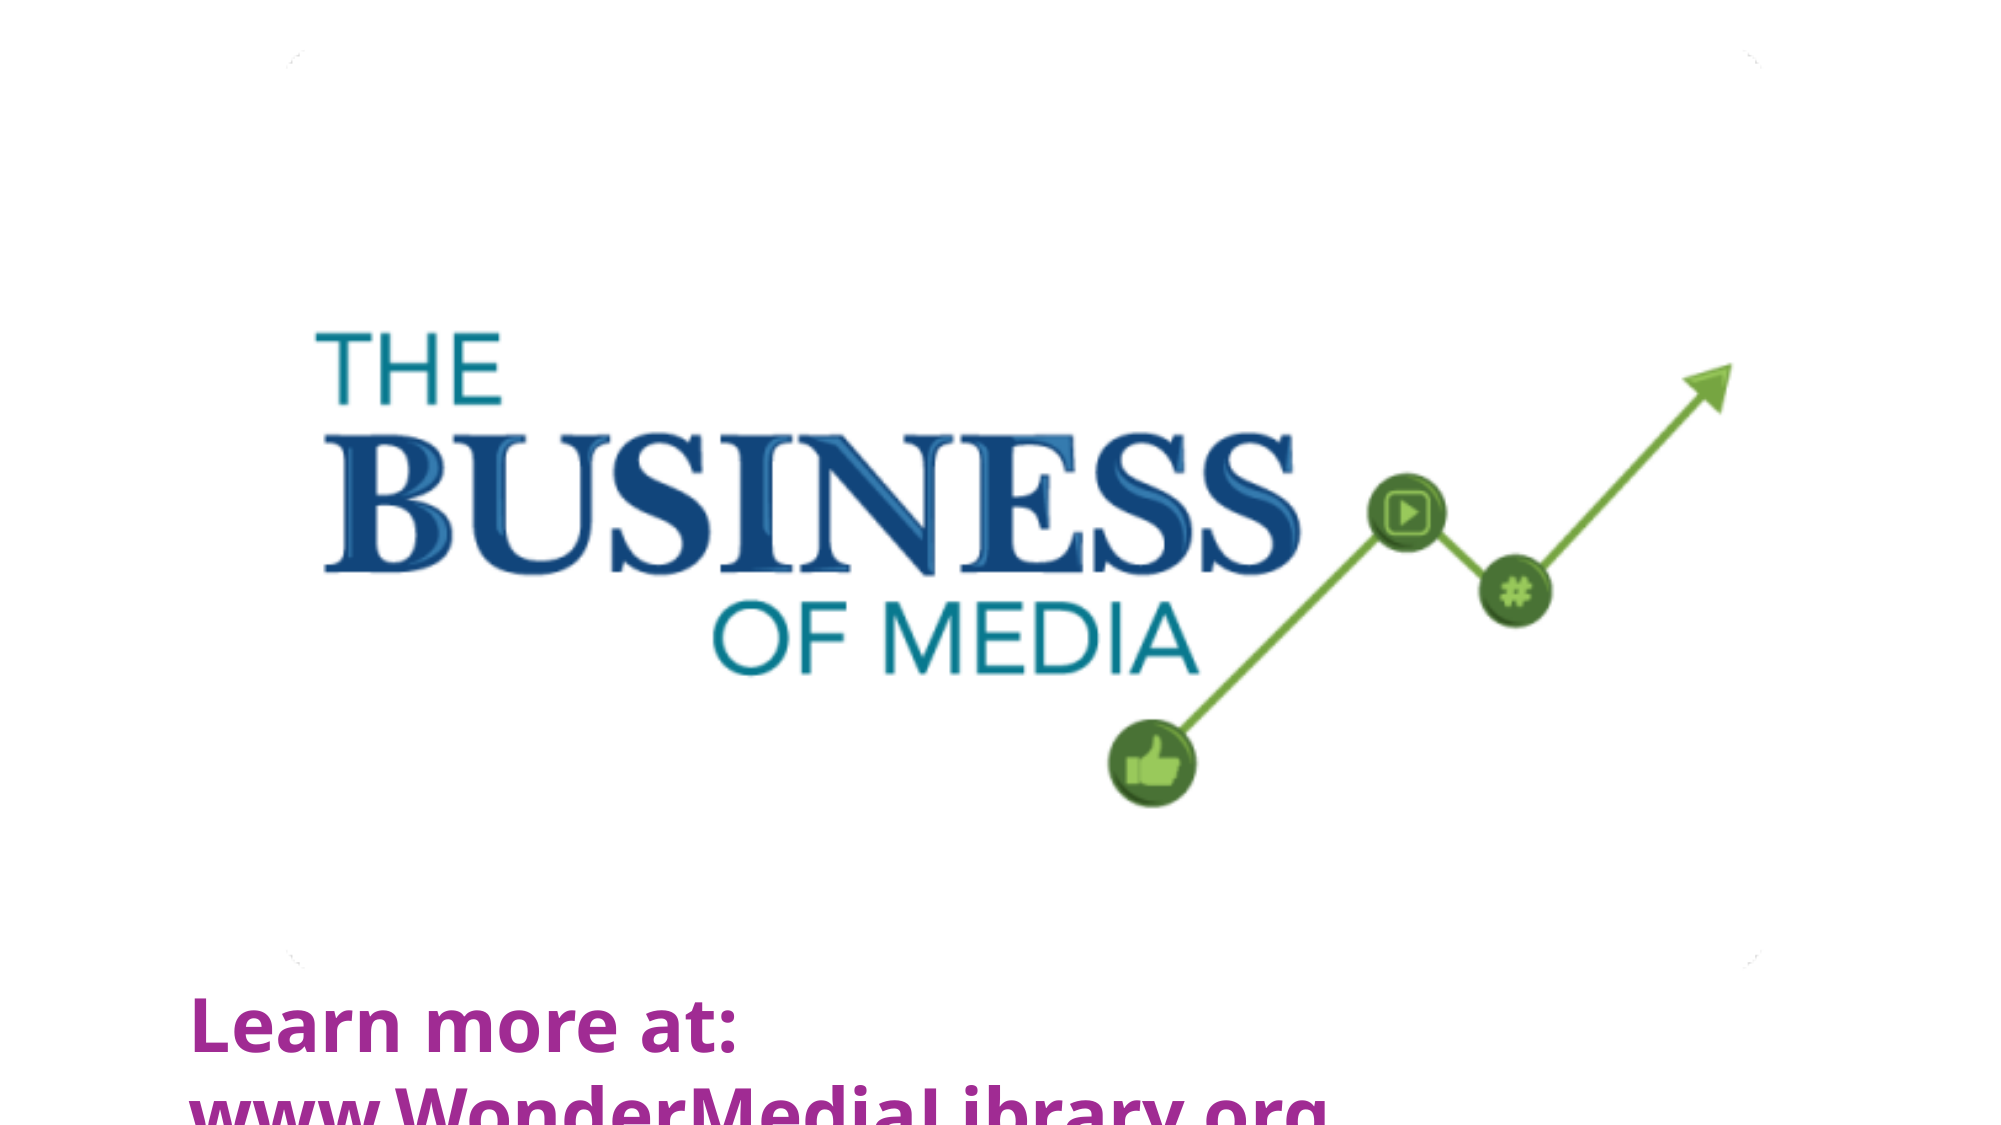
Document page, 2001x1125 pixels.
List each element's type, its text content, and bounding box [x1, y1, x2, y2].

text_box Learn more at: www.WonderMediaLibrary.org [173, 970, 1875, 1125]
picture [284, 48, 1764, 971]
